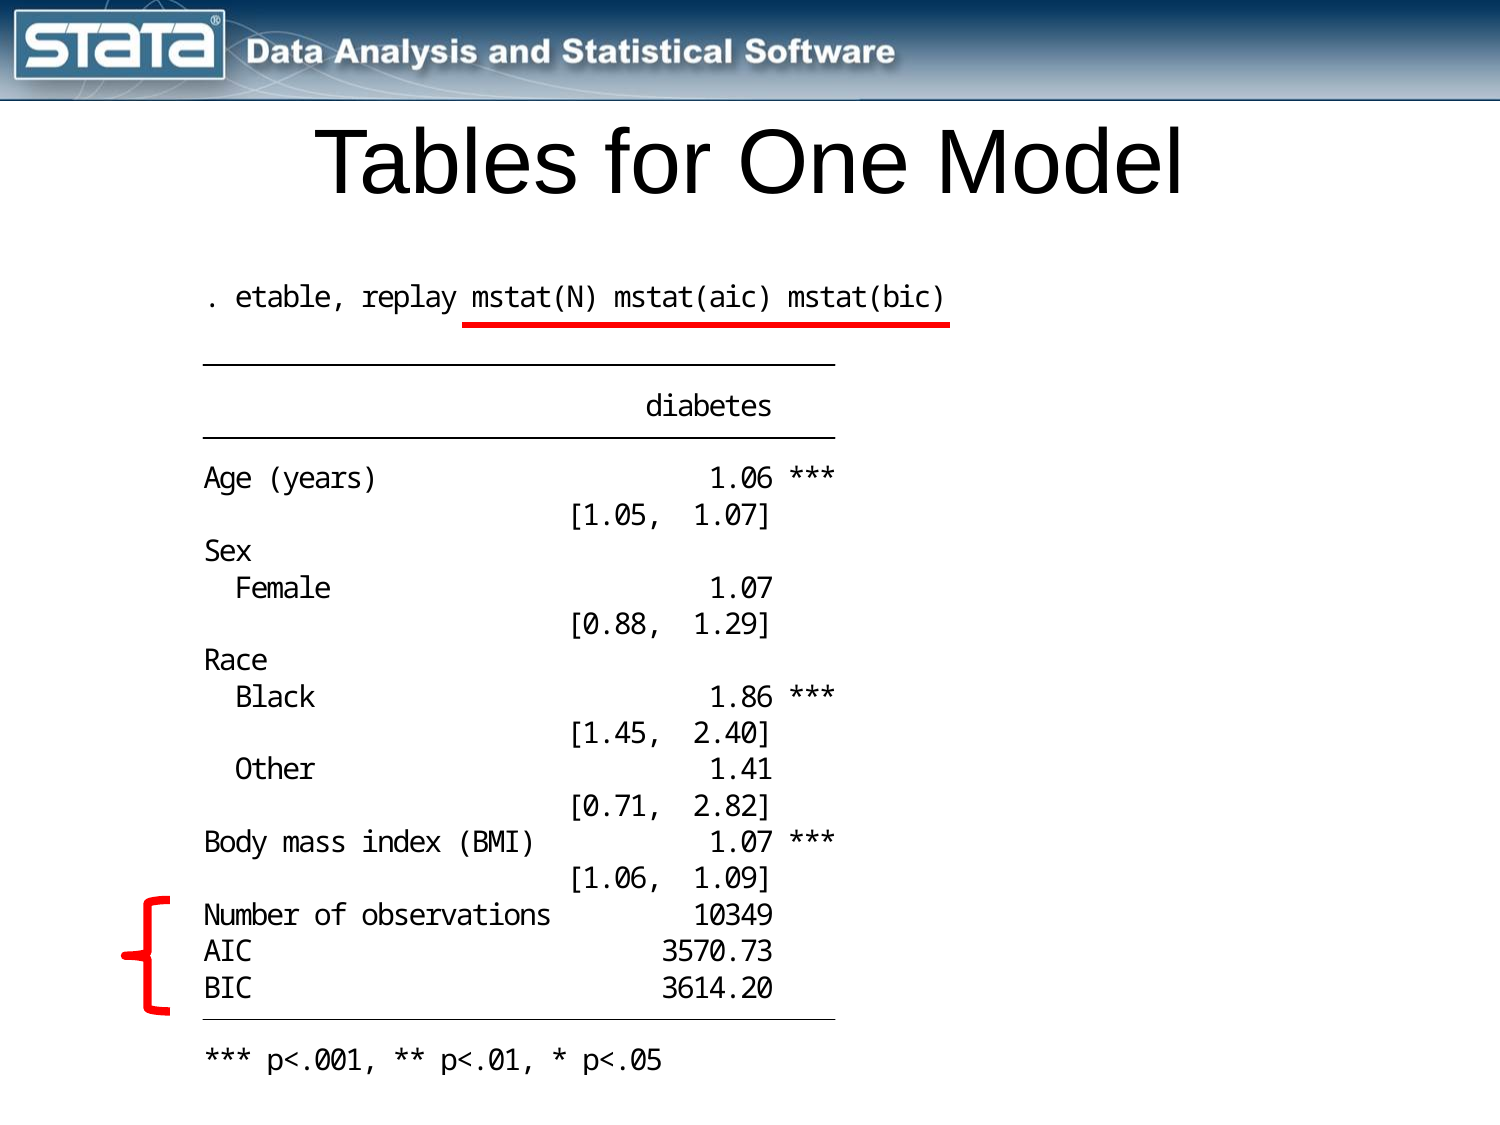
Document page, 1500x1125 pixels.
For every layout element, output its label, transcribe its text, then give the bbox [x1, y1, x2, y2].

picture [0, 0, 1500, 102]
text_box [124, 899, 170, 1013]
title Tables for One Model [0, 108, 1500, 213]
picture [187, 274, 989, 1076]
